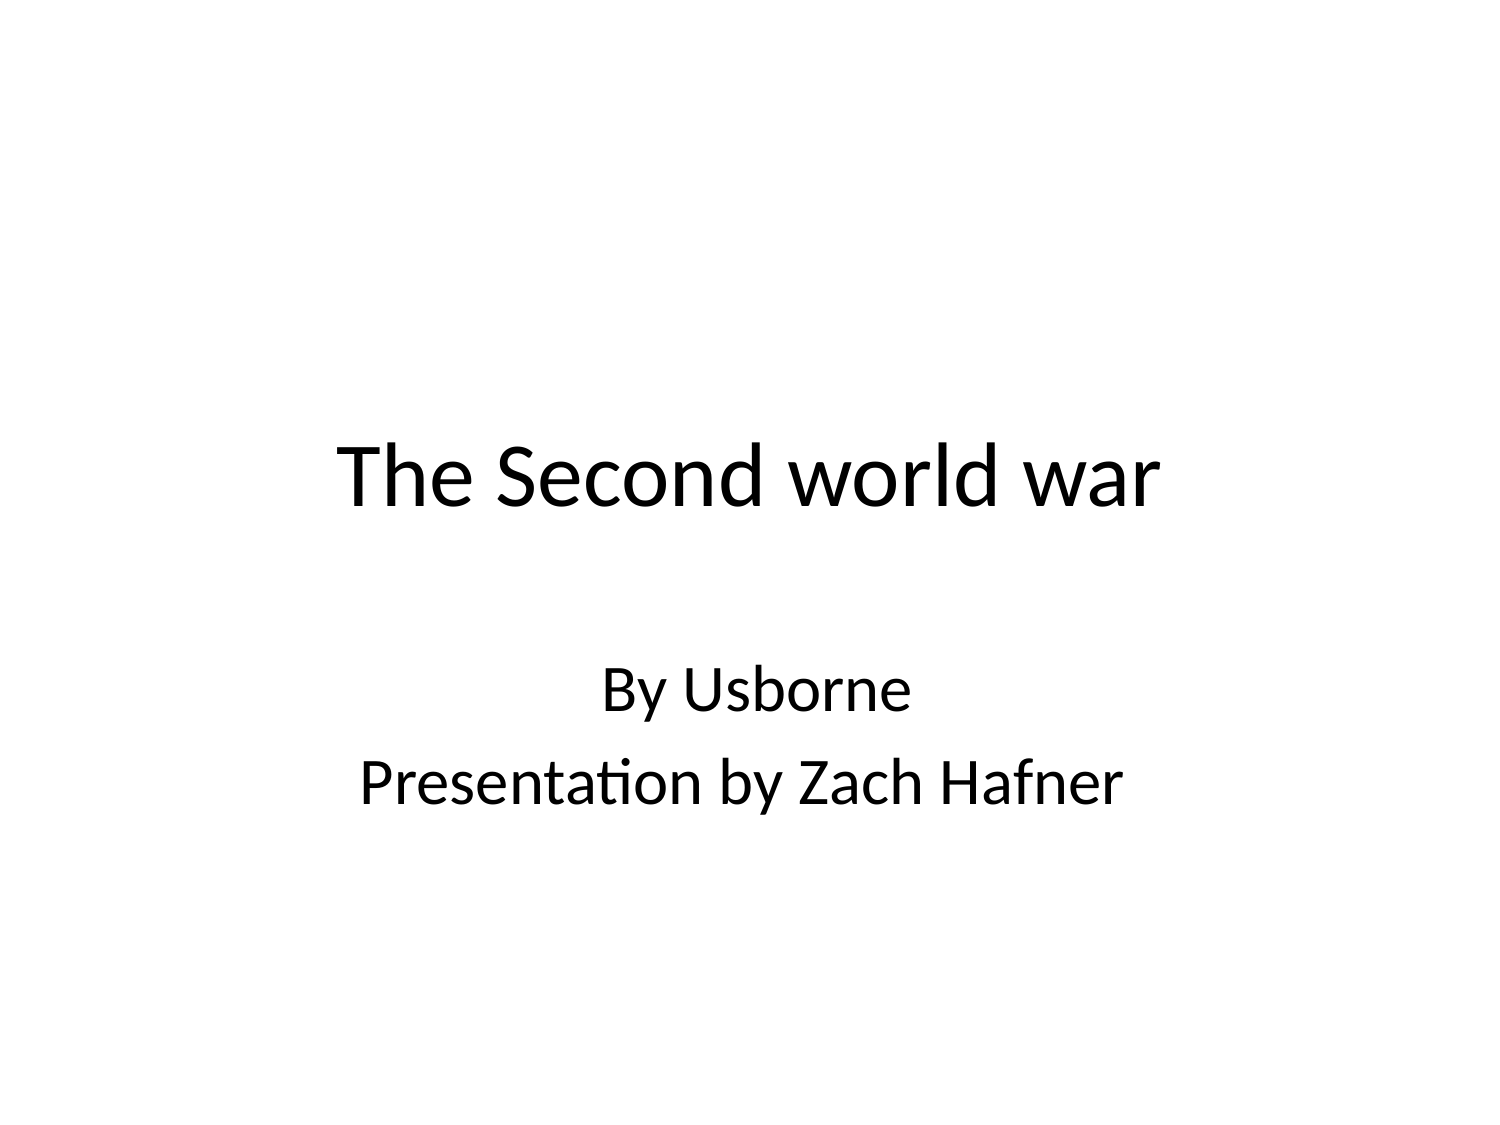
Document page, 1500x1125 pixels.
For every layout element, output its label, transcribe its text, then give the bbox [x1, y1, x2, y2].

title The Second world war [112, 349, 1388, 591]
subtitle By Usborne Presentation by Zach Hafner [225, 637, 1275, 925]
